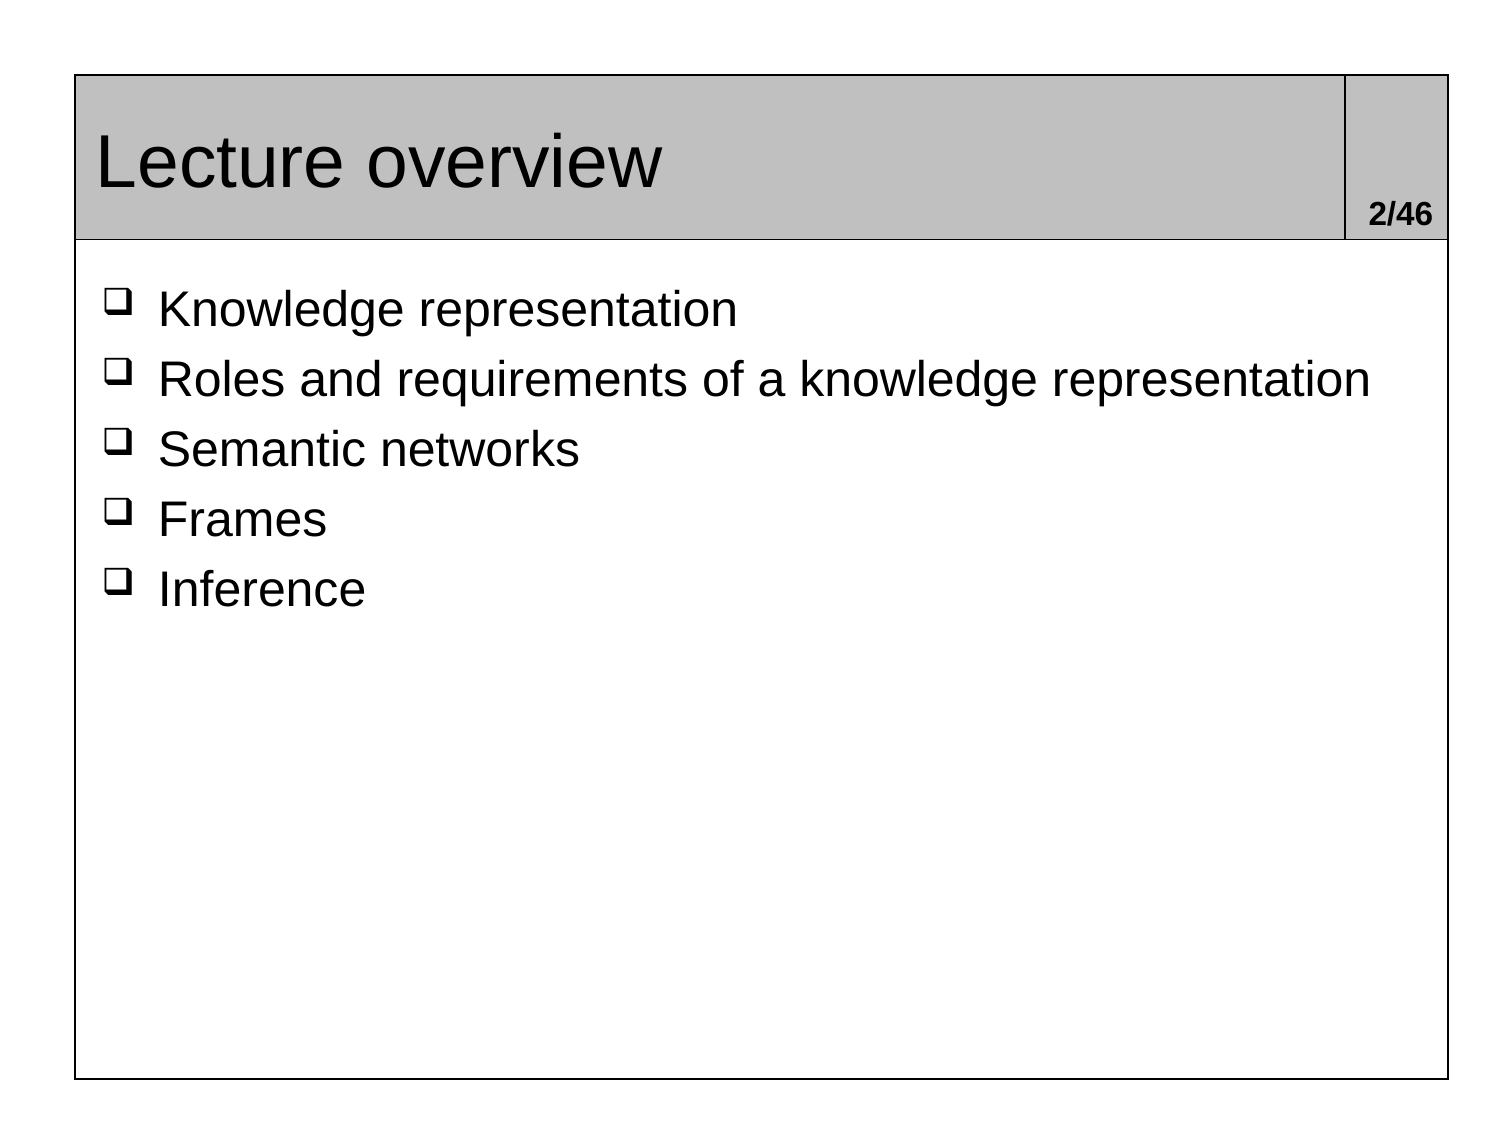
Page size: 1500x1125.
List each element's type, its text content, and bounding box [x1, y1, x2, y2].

slide_number 2/46 [1346, 74, 1449, 239]
title Lecture overview [74, 74, 1346, 239]
list Knowledge representation Roles and requirements of a knowledge representation Semantic networks Frames Inference [74, 239, 1449, 1080]
